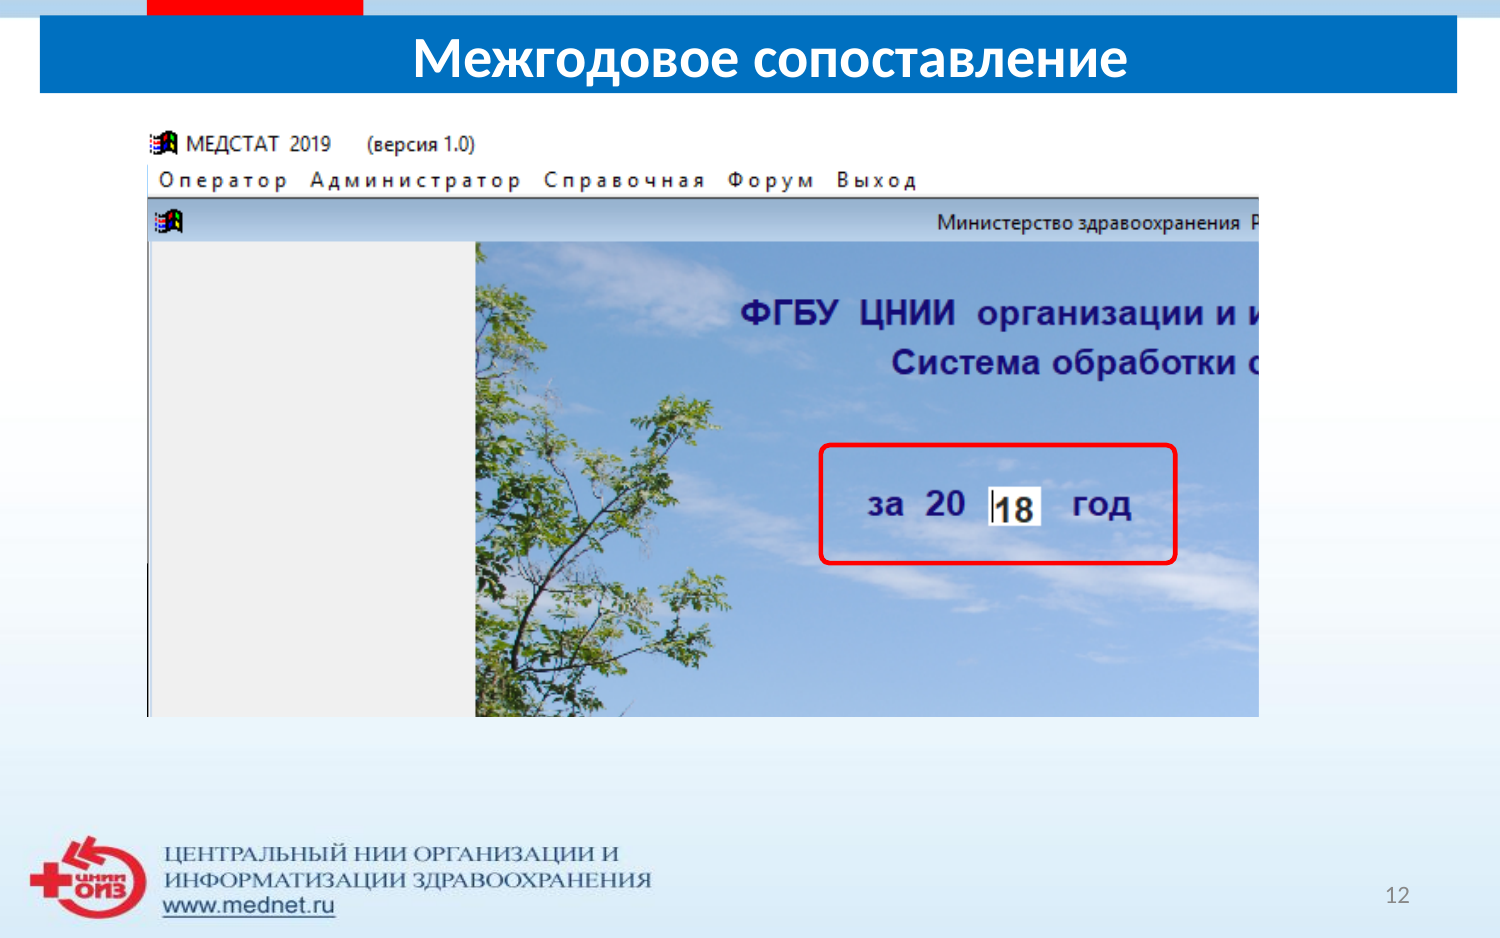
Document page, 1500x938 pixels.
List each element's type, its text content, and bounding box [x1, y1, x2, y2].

picture [0, 0, 1500, 938]
slide_number 12 [1074, 868, 1425, 919]
title Межгодовое сопоставление [38, 13, 1459, 95]
text_box [145, 0, 365, 13]
